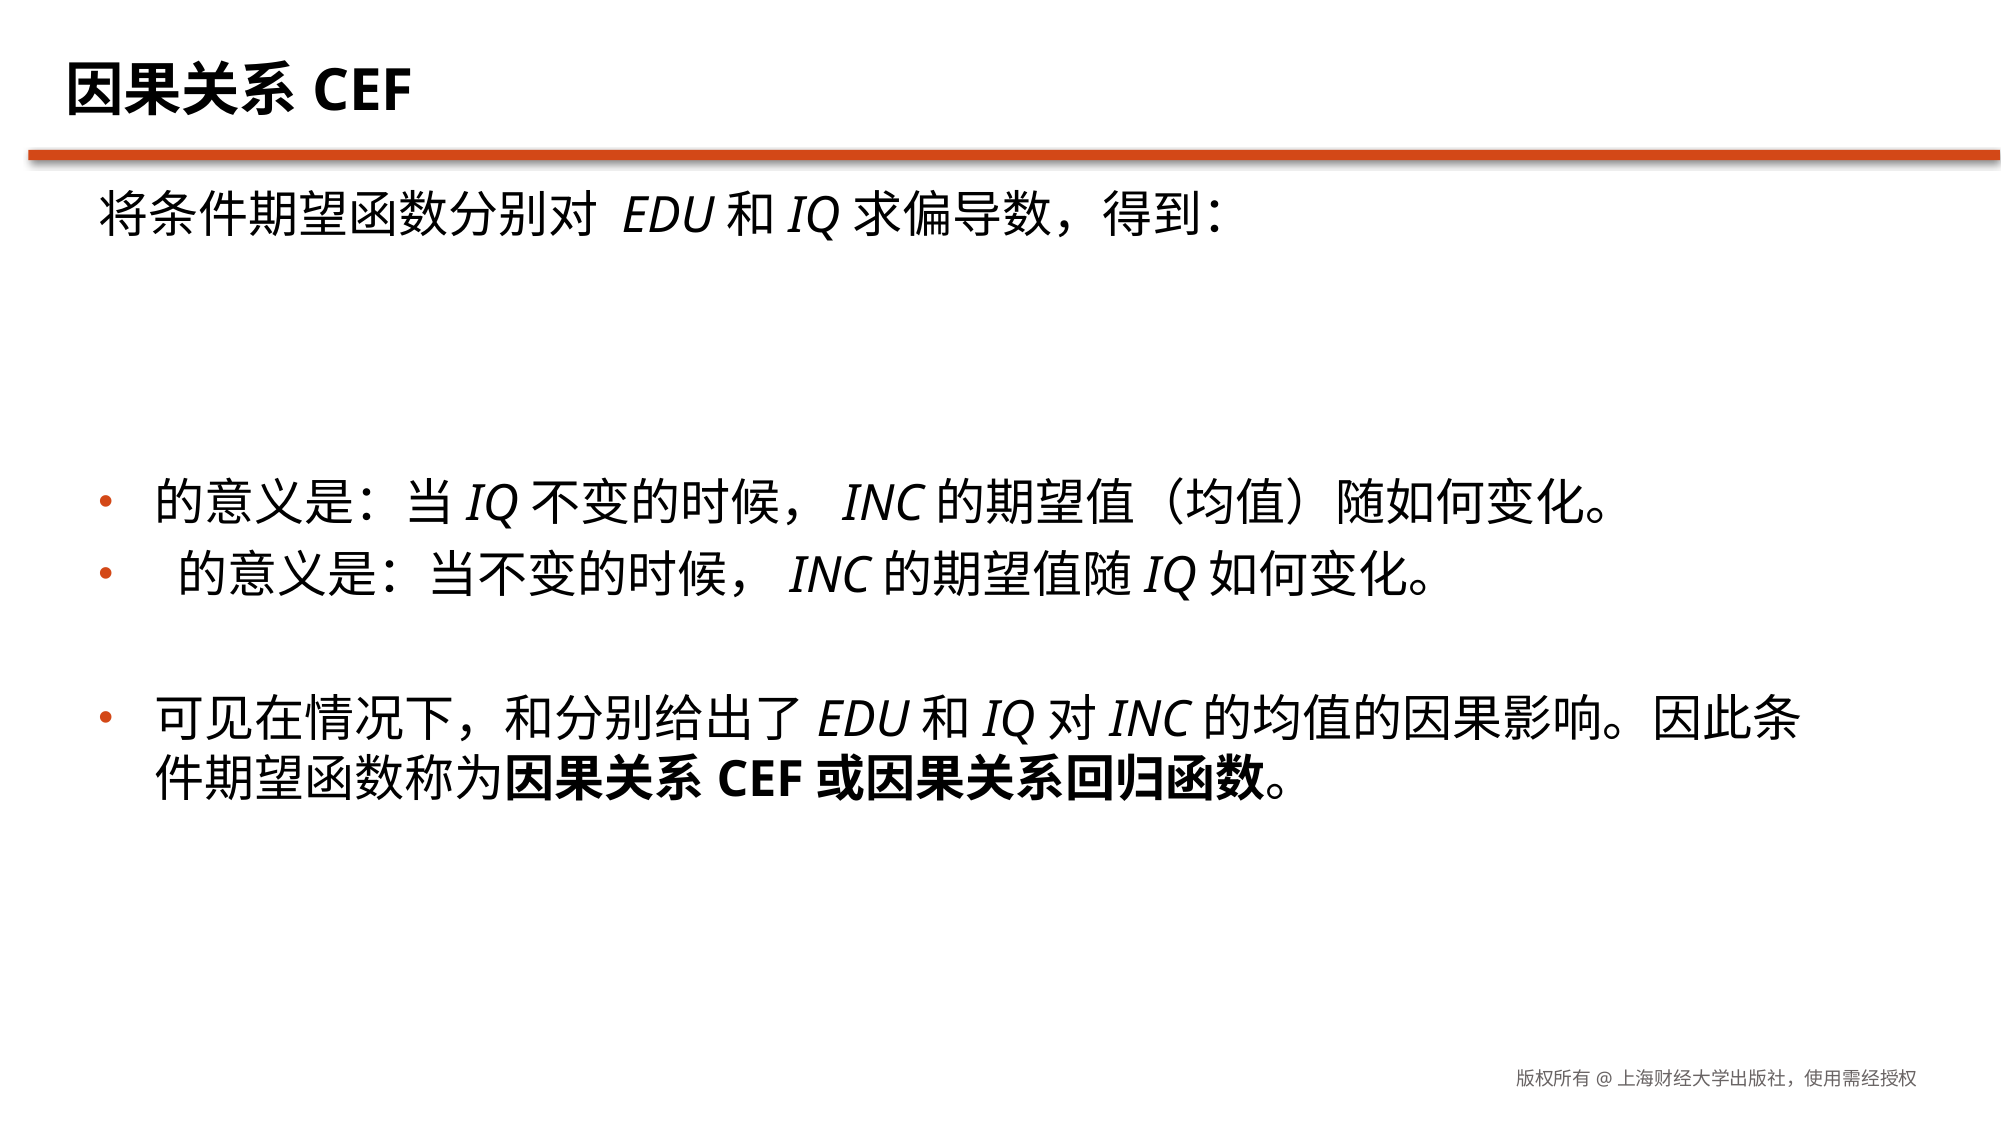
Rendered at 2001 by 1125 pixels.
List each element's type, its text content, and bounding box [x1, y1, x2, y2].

footer 版权所有@上海财经大学出版社，使用需经授权 [1483, 1046, 1950, 1109]
title 因果关系CEF [50, 50, 1825, 138]
